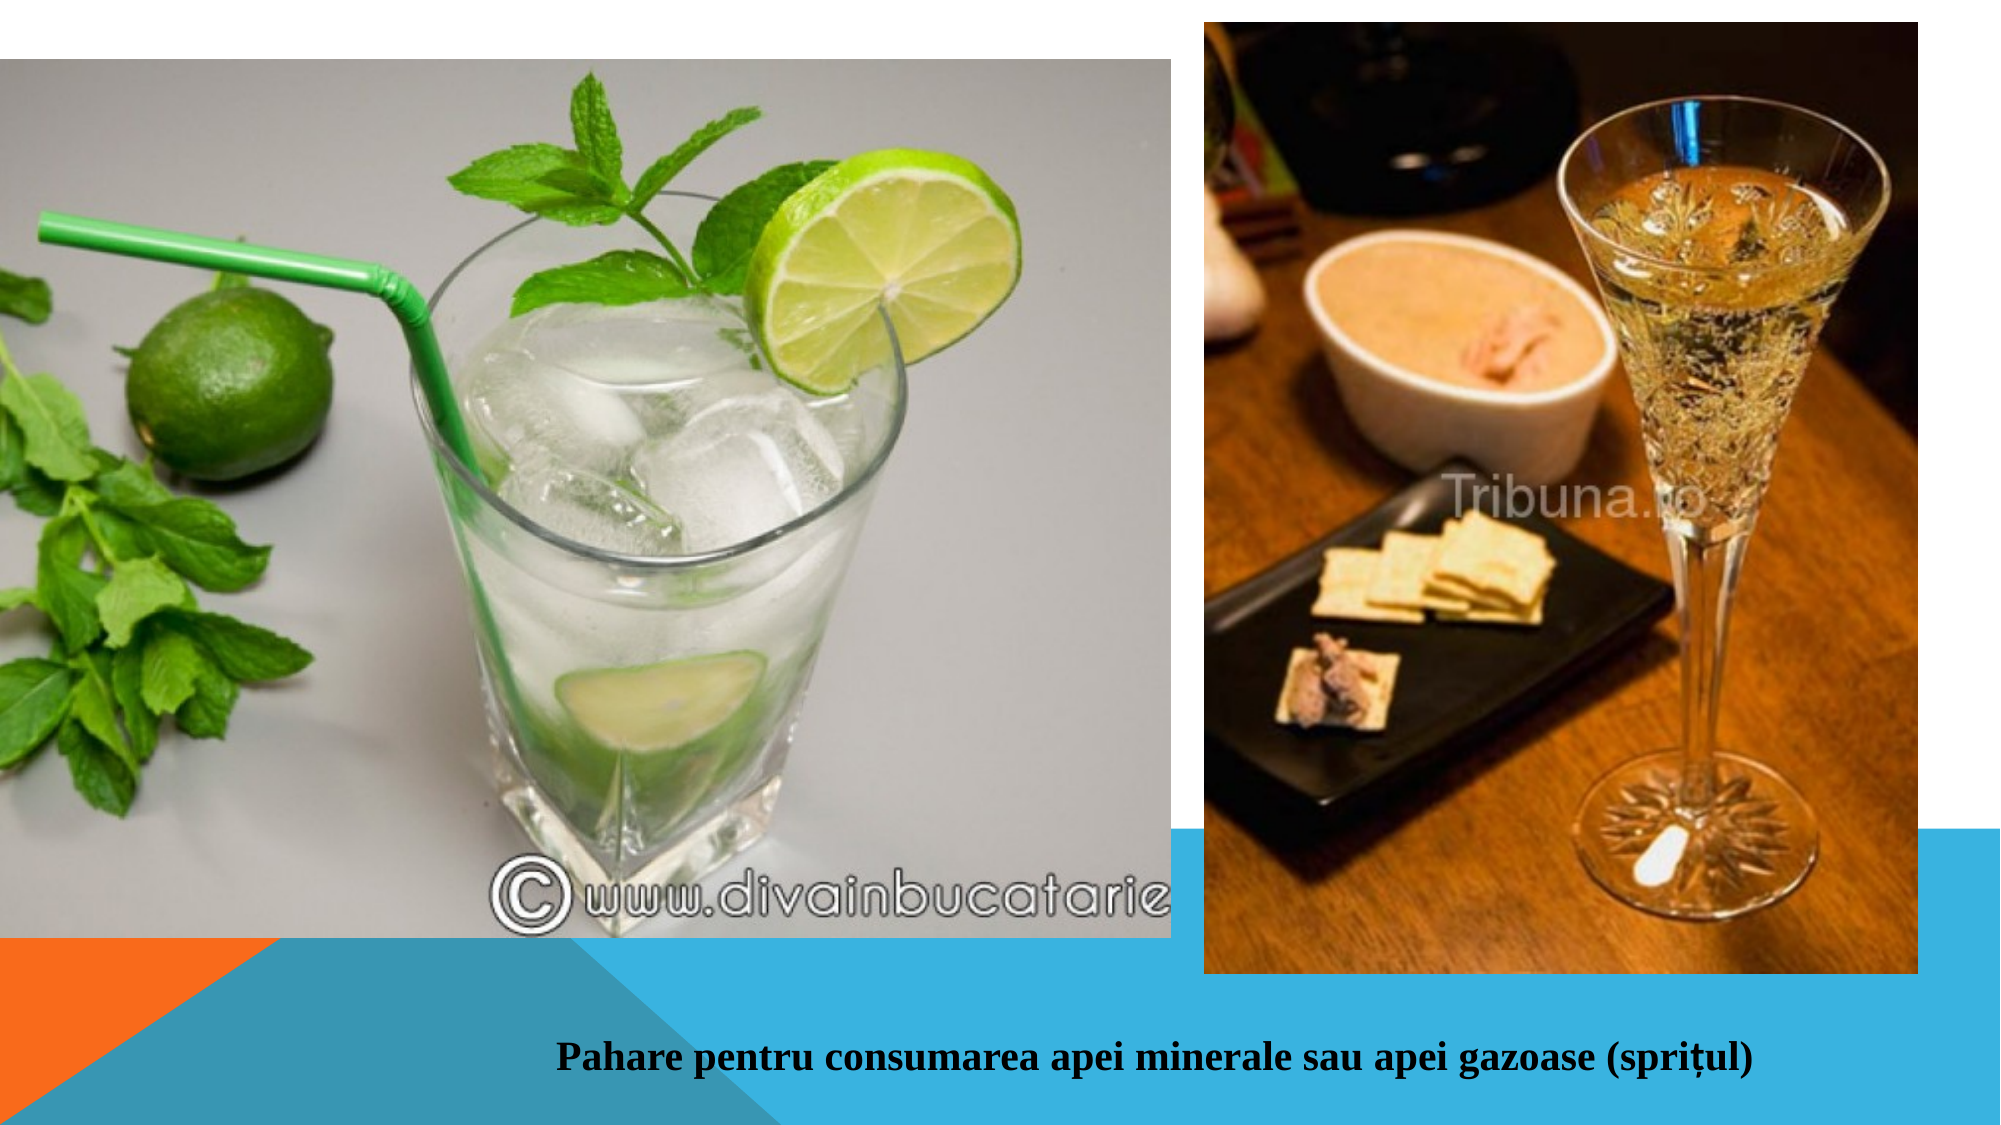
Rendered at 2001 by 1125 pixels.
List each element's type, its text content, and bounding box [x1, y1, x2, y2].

text_box Pahare pentru consumarea apei minerale sau apei gazoase (sprițul) [541, 1021, 1769, 1087]
picture [0, 59, 1171, 938]
picture [1204, 22, 1919, 974]
